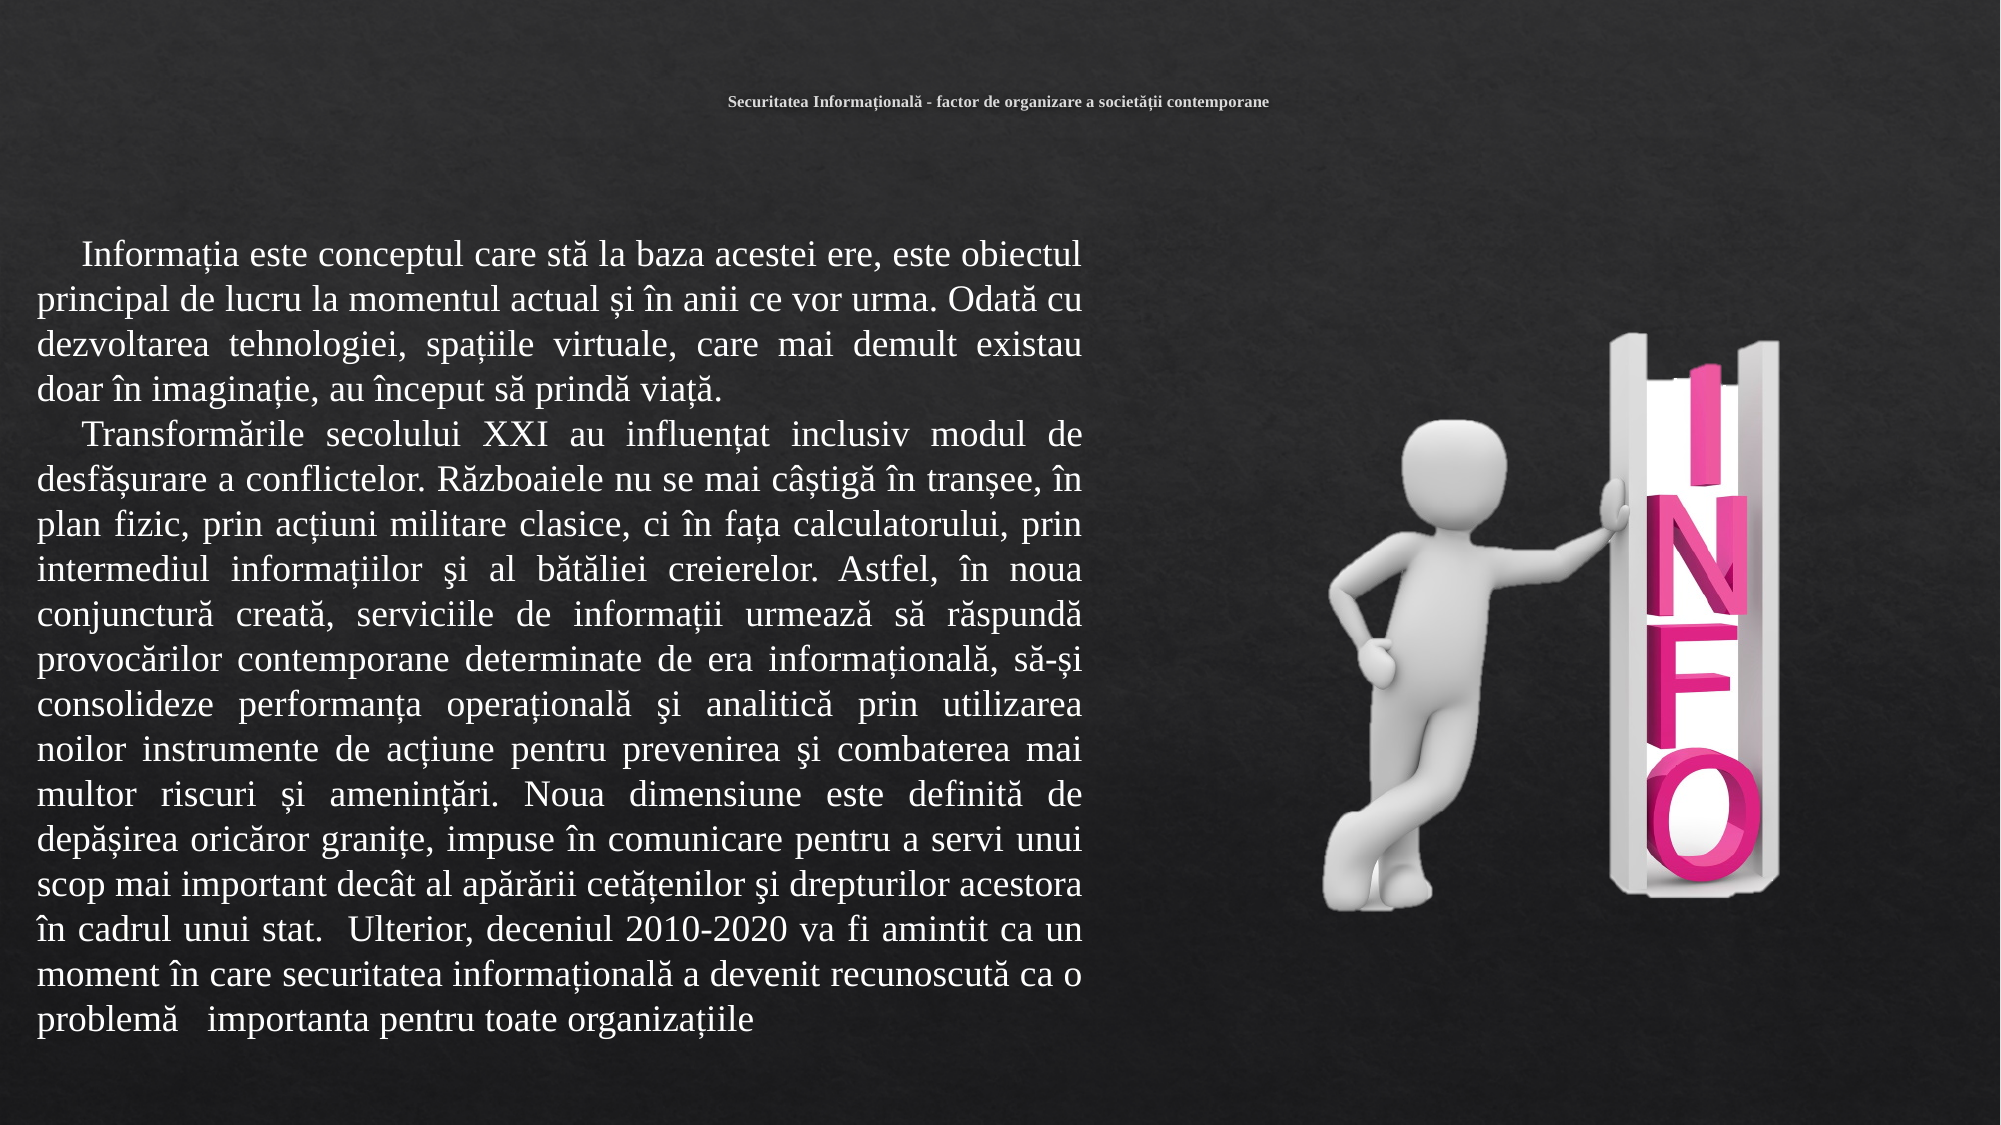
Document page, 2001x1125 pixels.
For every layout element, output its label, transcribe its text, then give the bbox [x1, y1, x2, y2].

picture [1155, 246, 1938, 1029]
title Securitatea Informațională - factor de organizare a societății contemporane [149, 21, 1849, 181]
text_box Informația este conceptul care stă la baza acestei ere, este obiectul principal de lucru la momentul actual și în anii ce vor urma. Odată cu dezvoltarea tehnologiei, spațiile virtuale, care mai demult existau doar în imaginație, au început să prindă viață. Transformările secolului XXI au influențat inclusiv modul de desfășurare a conflictelor. Războaiele nu se mai câștigă în tranșee, în plan fizic, prin acțiuni militare clasice, ci în fața calculatorului, prin intermediul informațiilor şi al bătăliei creierelor. Astfel, în noua conjunctură creată, serviciile de informații urmează să răspundă provocărilor contemporane determinate de era informațională, să-și consolideze performanța operațională şi analitică prin utilizarea noilor instrumente de acțiune pentru prevenirea şi combaterea mai multor riscuri și amenințări. Noua dimensiune este definită de depășirea oricăror granițe, impuse în comunicare pentru a servi unui scop mai important decât al apărării cetățenilor şi drepturilor acestora în cadrul unui stat. Ulterior, deceniul 2010-2020 va fi amintit ca un moment în care securitatea informațională a devenit recunoscută ca o problemă importanta pentru toate organizațiile [22, 221, 1100, 1046]
